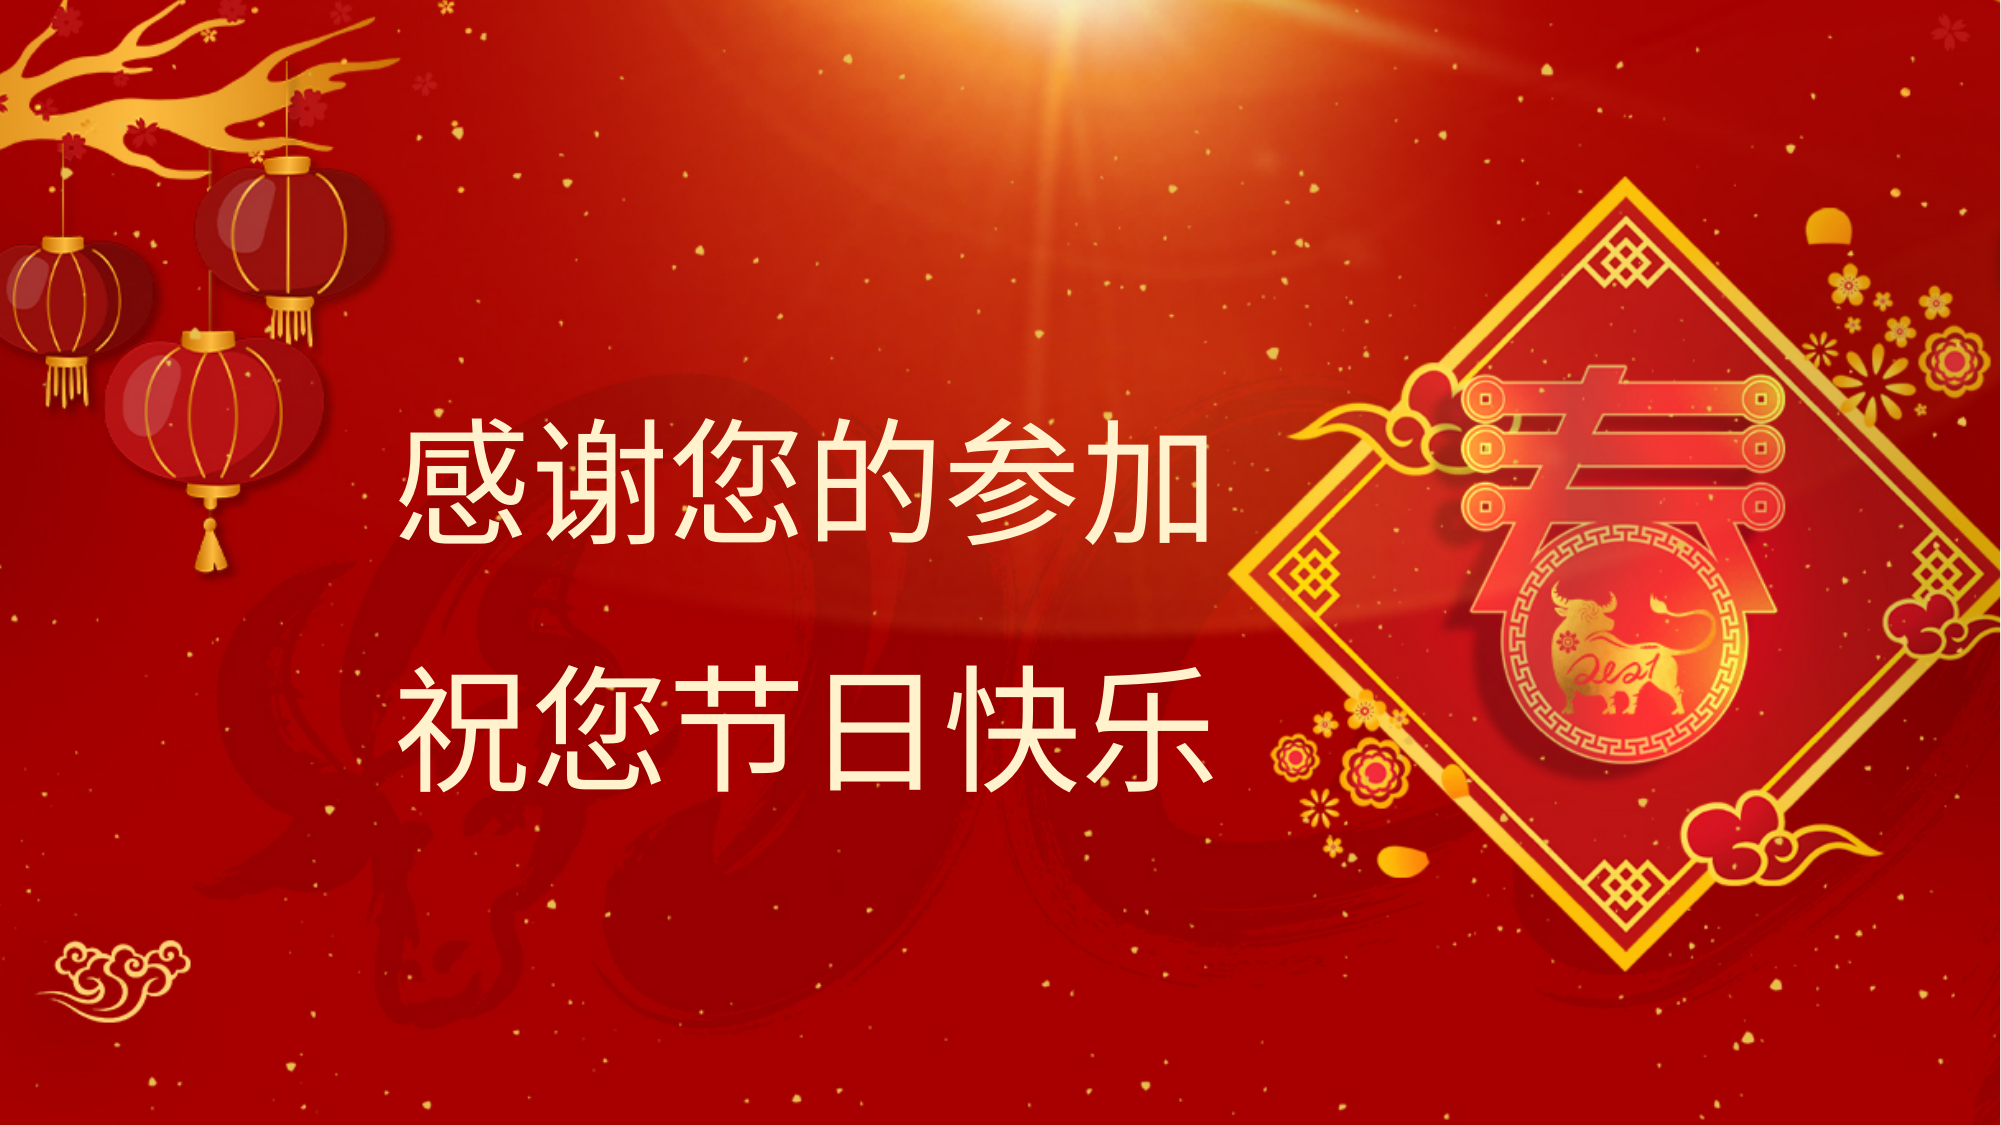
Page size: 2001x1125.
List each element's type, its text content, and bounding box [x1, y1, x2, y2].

text_box 感谢您的参加 祝您节日快乐 [379, 306, 1234, 817]
picture [0, 0, 2001, 1125]
